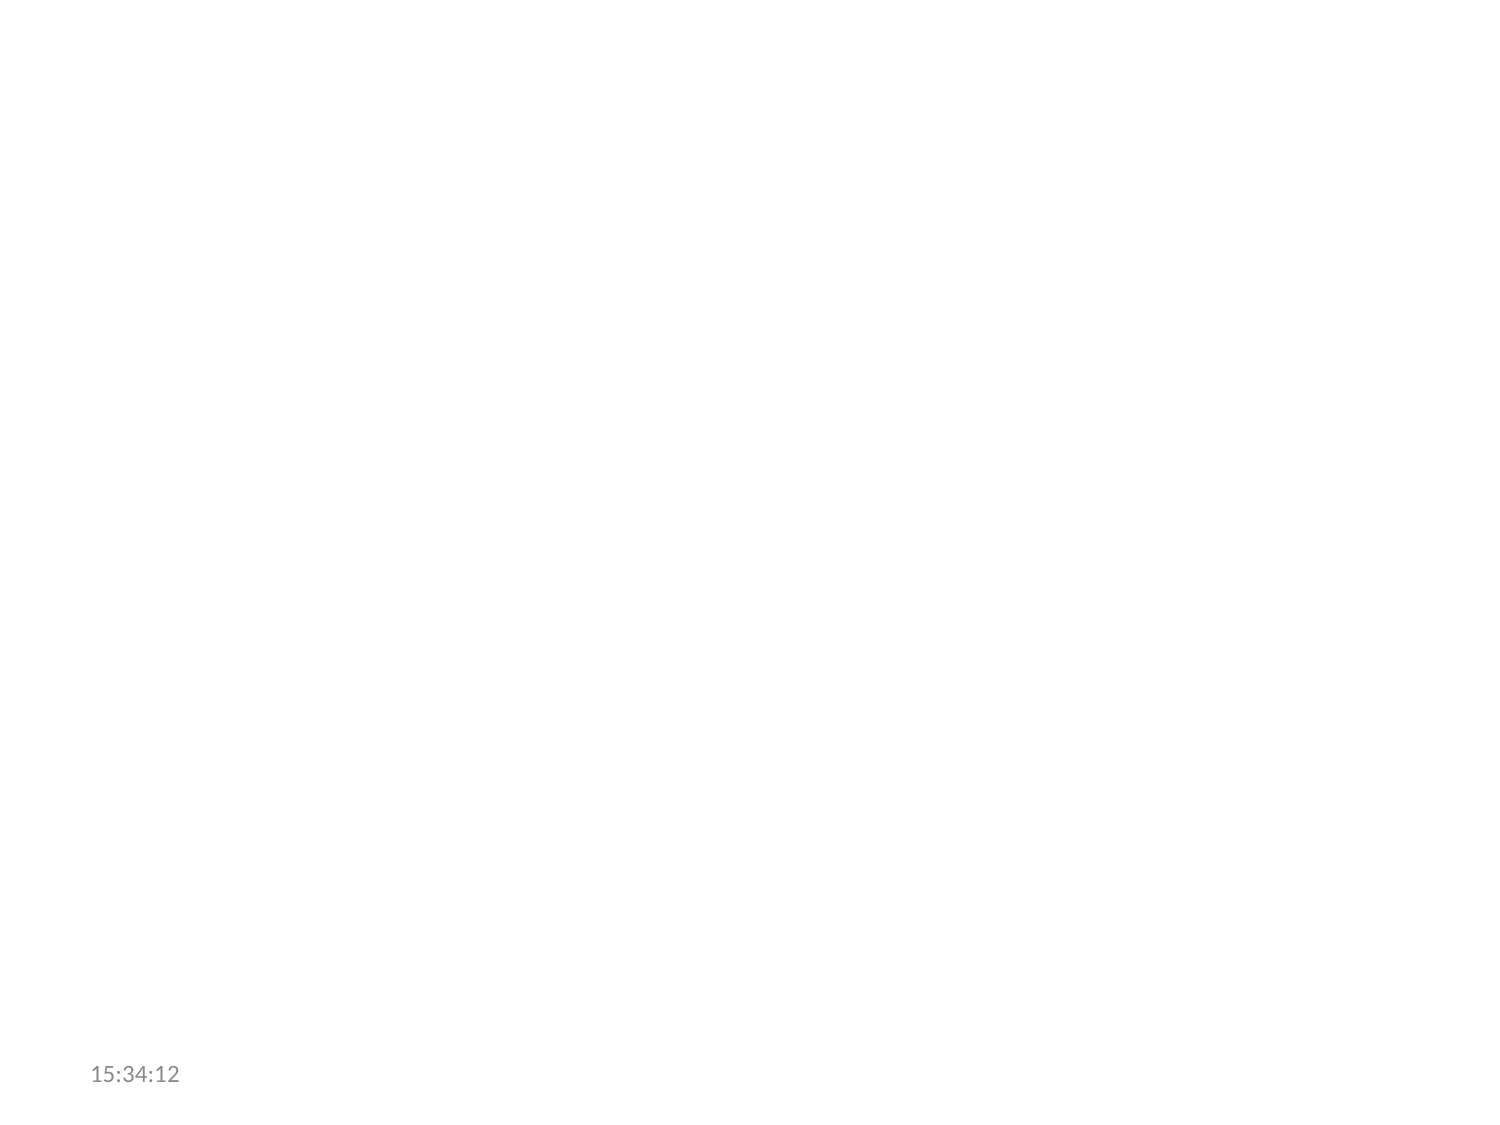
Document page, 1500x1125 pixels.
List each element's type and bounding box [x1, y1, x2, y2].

slide_number [75, 1042, 425, 1103]
